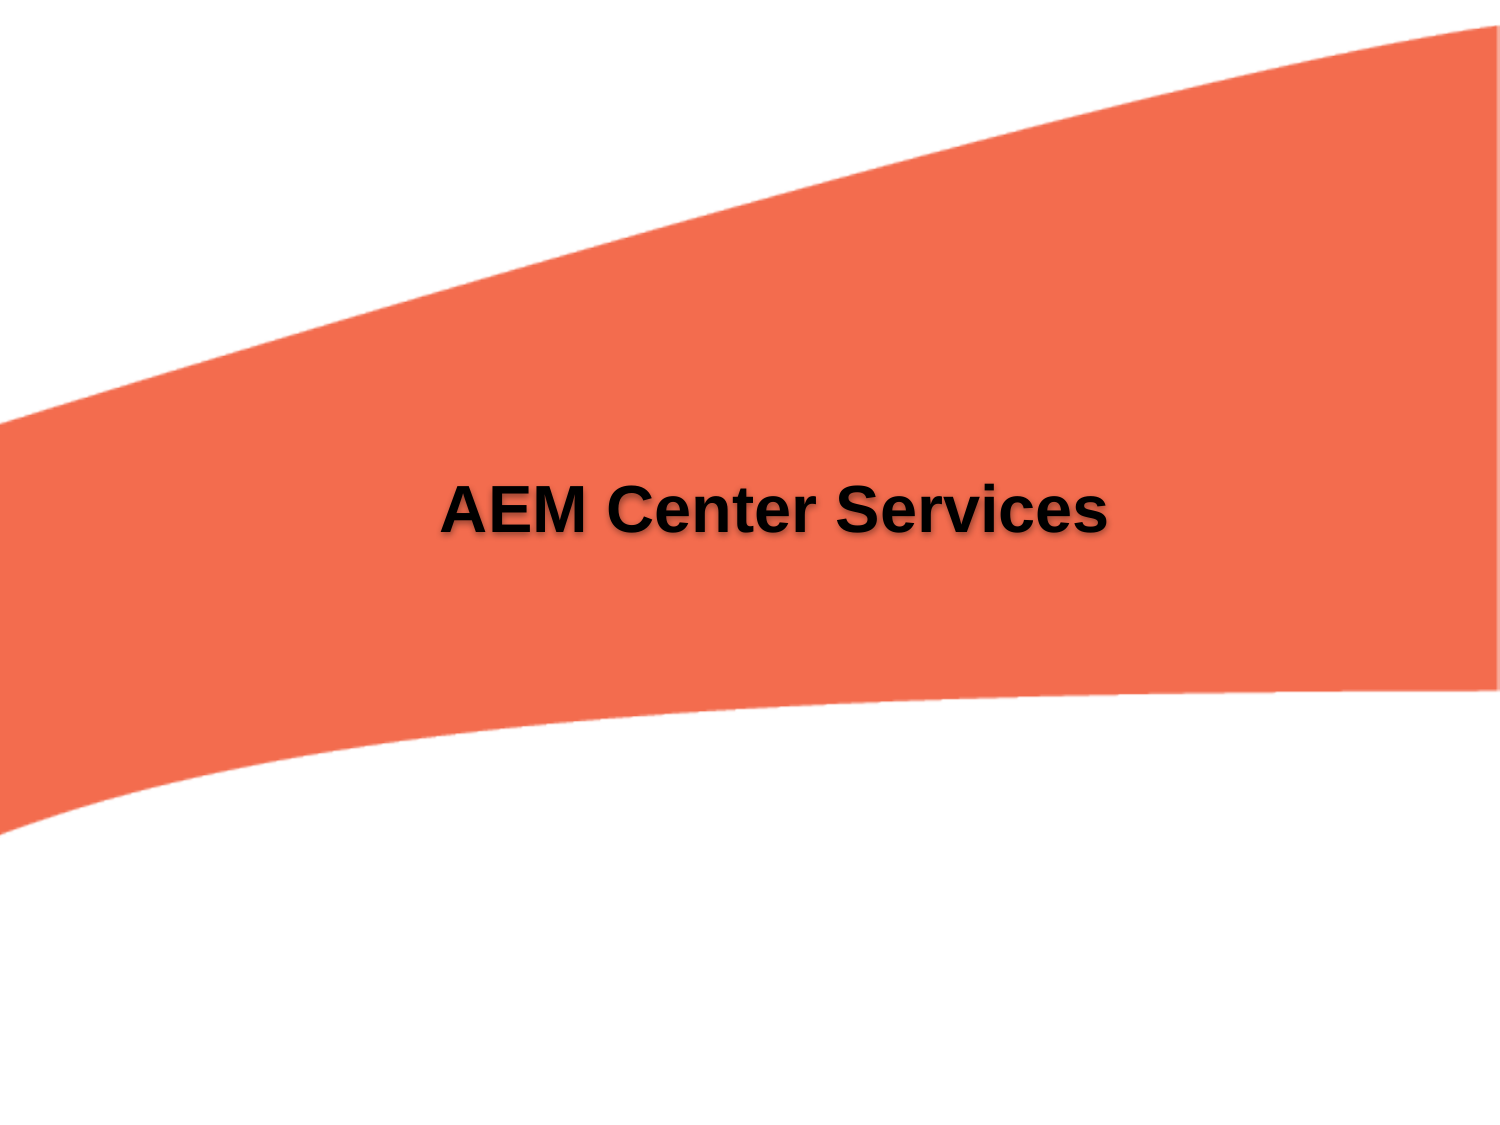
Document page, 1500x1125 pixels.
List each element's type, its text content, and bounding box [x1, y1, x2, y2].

picture [0, 24, 1500, 838]
title AEM Center Services [99, 412, 1451, 601]
